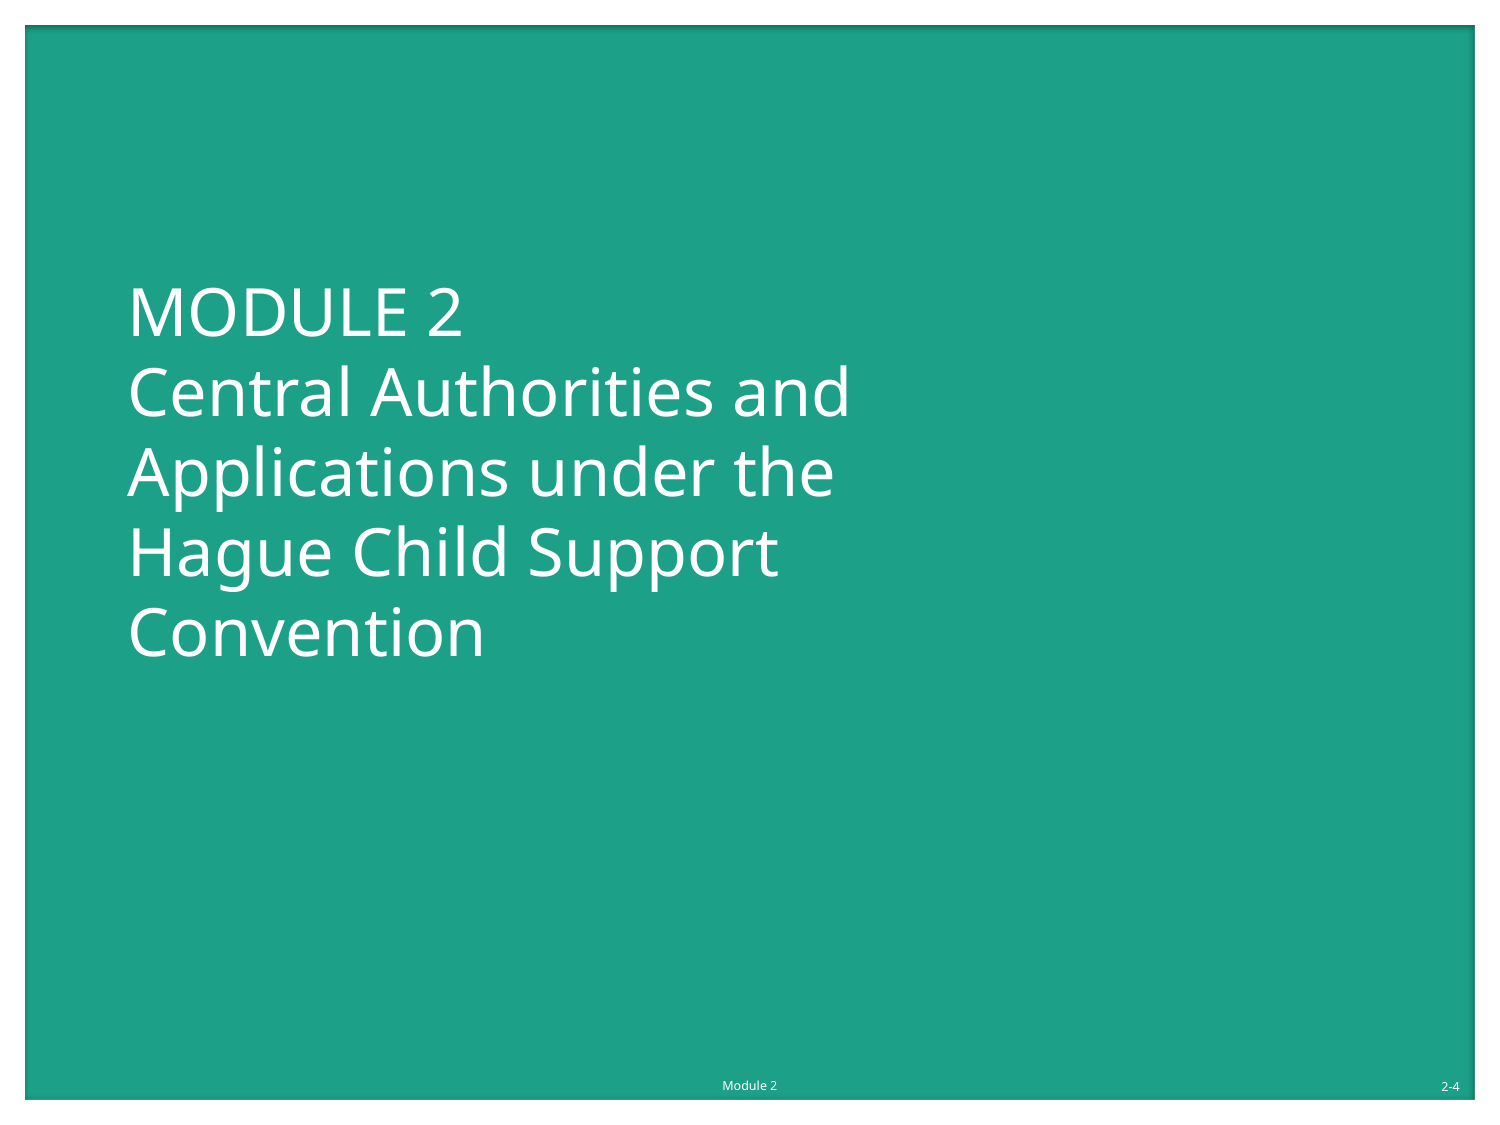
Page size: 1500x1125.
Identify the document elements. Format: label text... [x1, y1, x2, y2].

title MODULE 2 Central Authorities and Applications under the Hague Child Support Convention [112, 262, 1013, 601]
footer Module 2 [512, 1071, 988, 1102]
slide_number 2-4 [1125, 1071, 1475, 1102]
